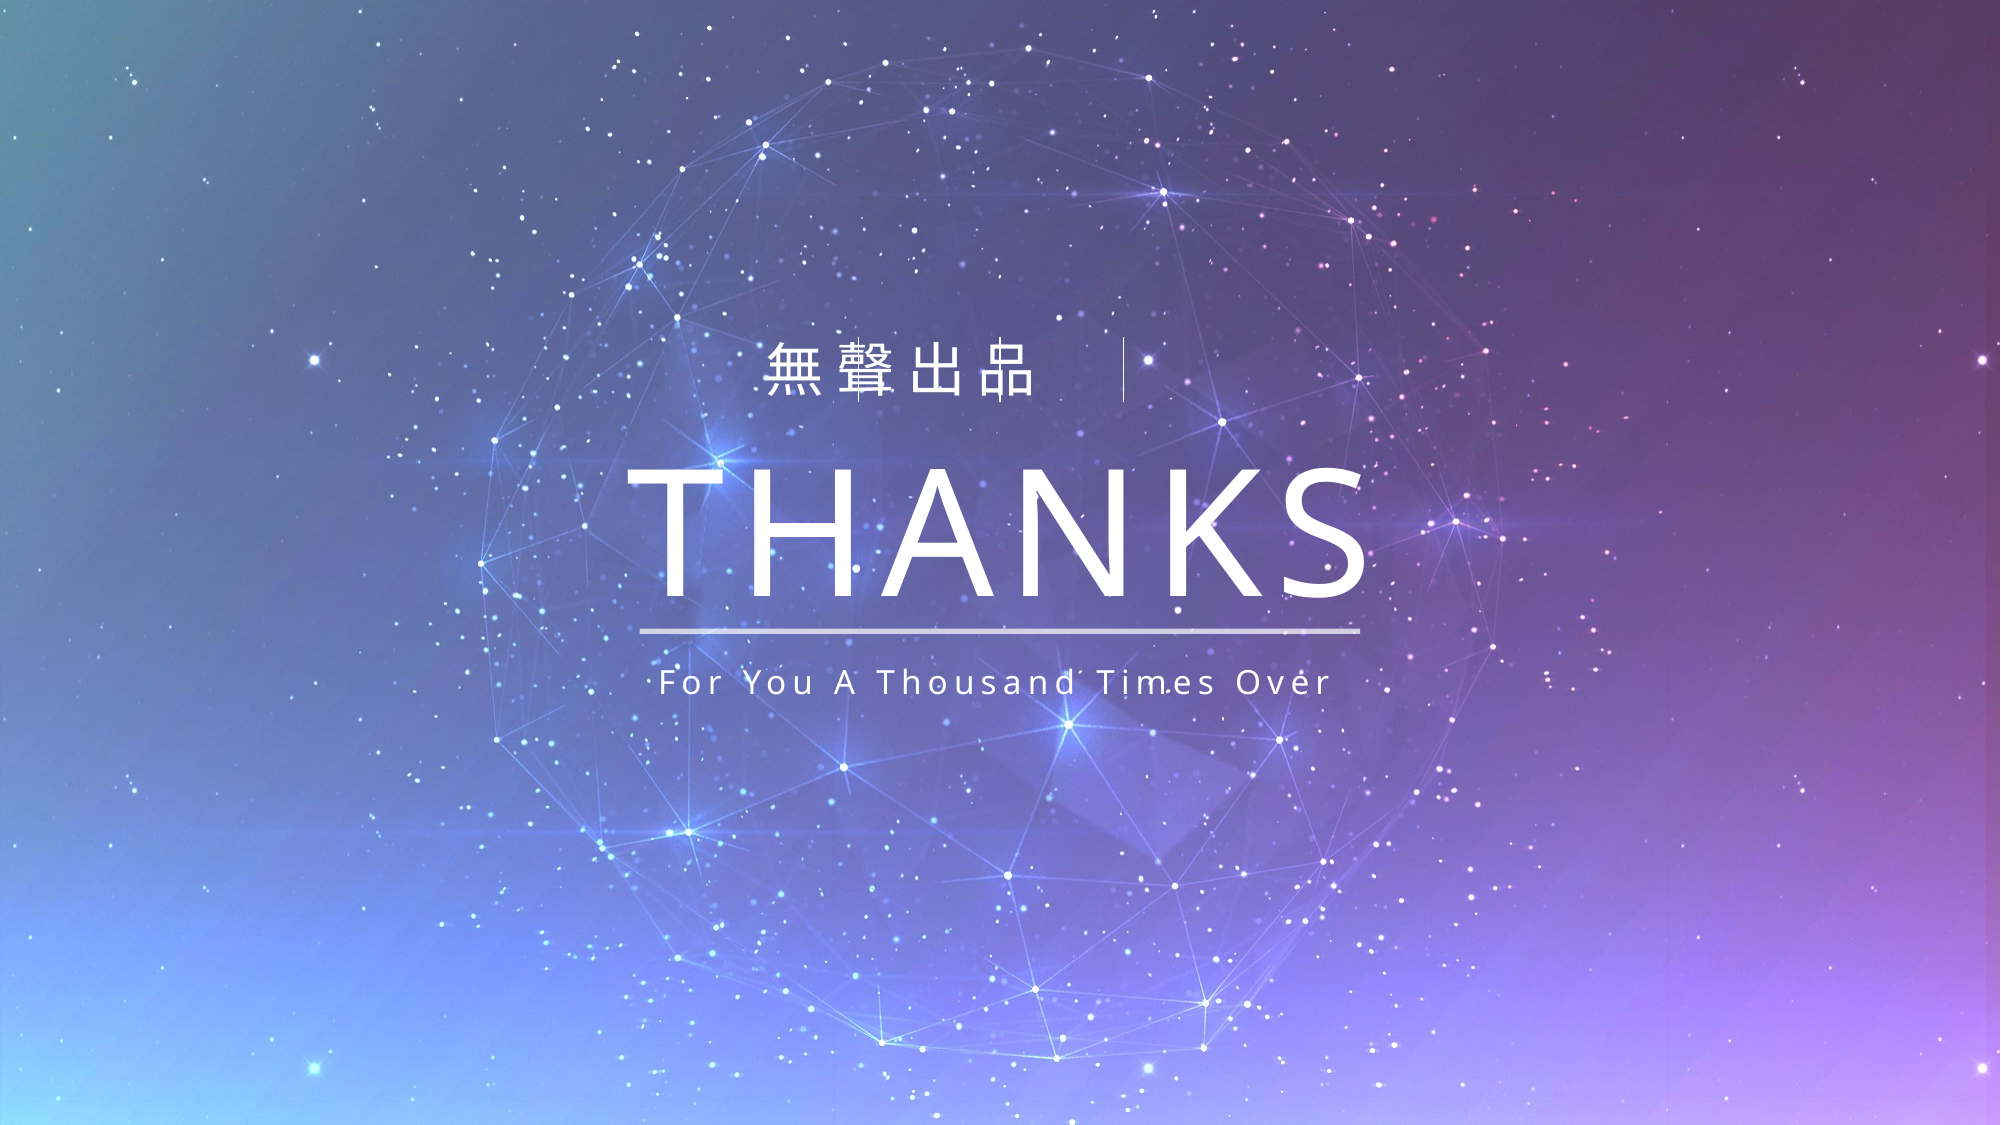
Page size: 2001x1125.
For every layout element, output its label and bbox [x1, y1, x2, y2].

text_box [751, 325, 1249, 412]
picture [0, 0, 2000, 1125]
